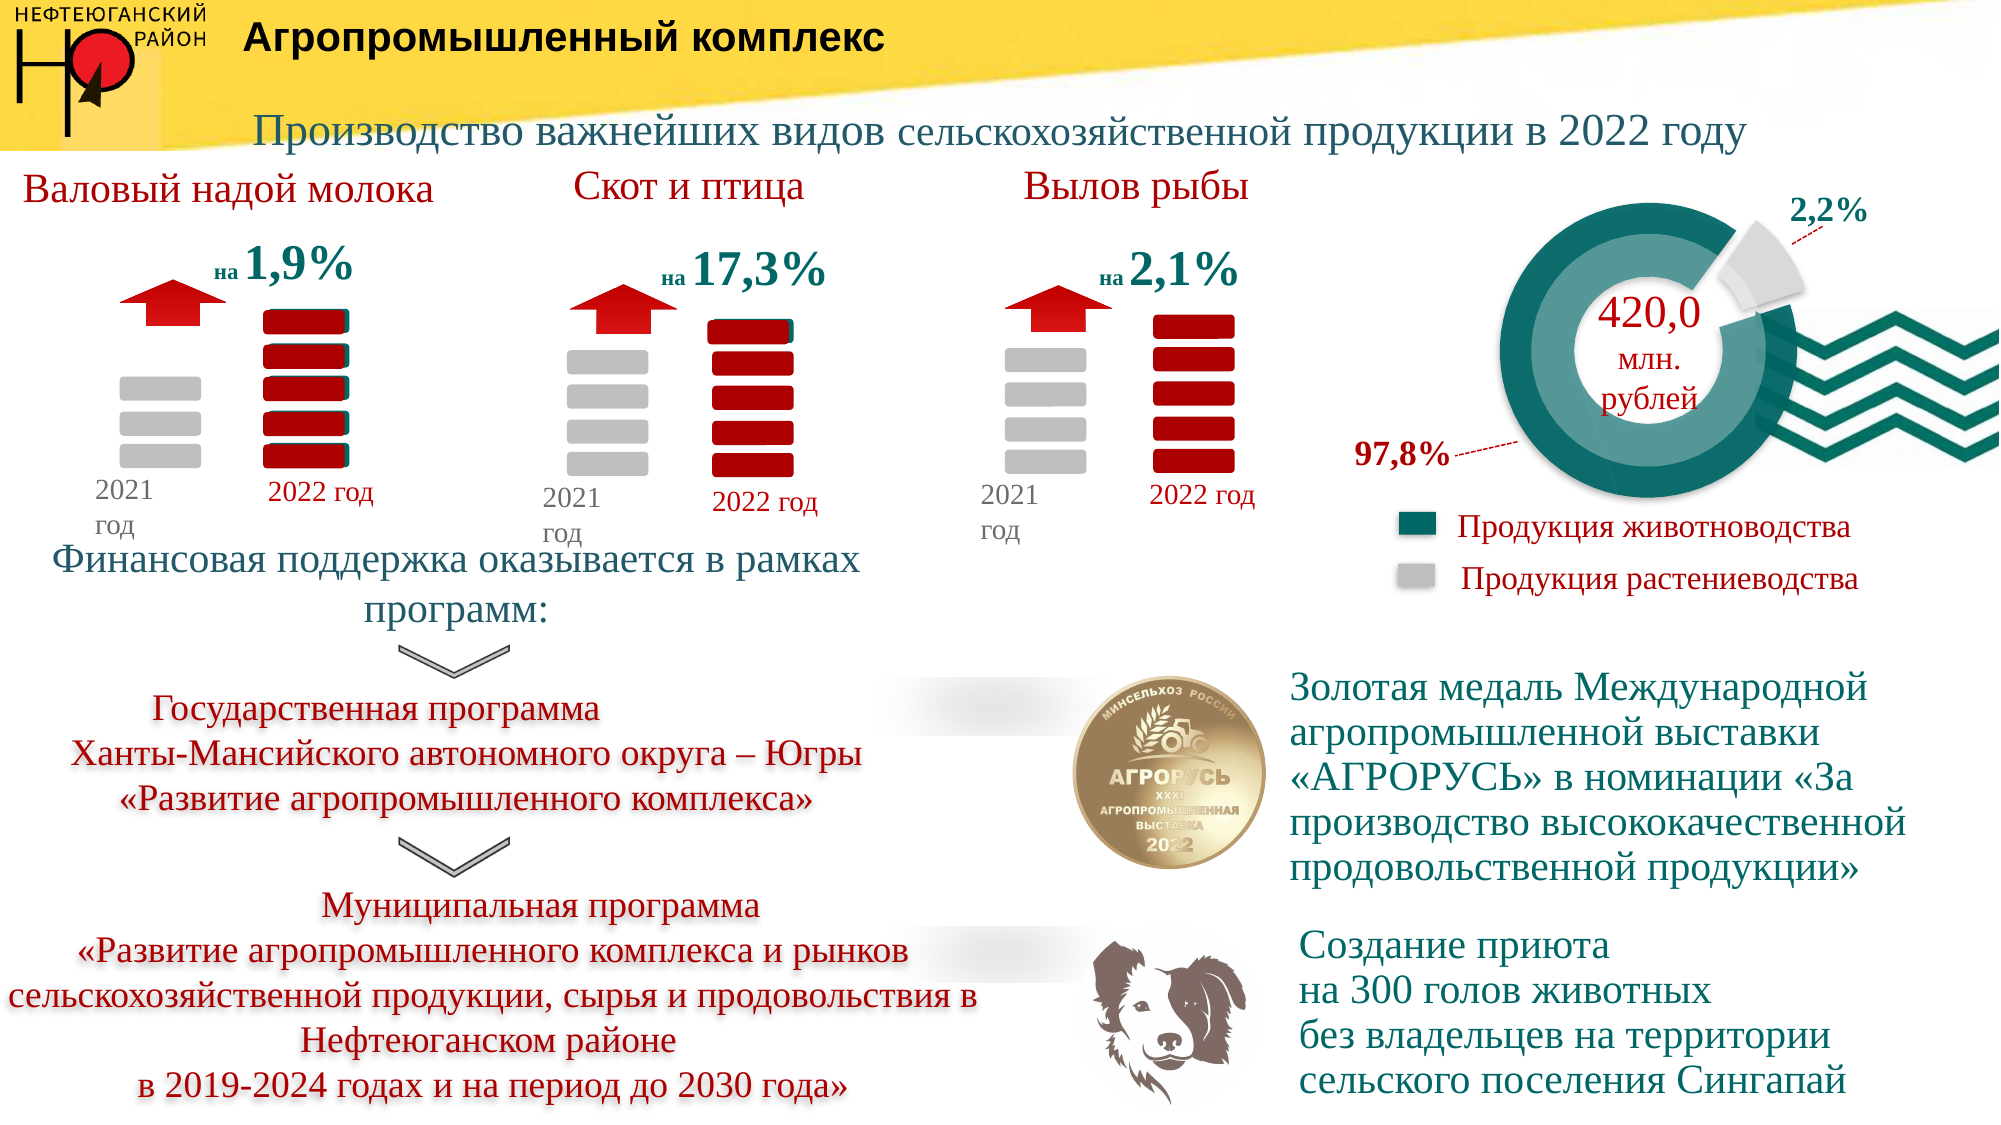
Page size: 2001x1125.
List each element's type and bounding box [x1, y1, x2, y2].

picture [0, 0, 2000, 152]
picture [432, 801, 475, 913]
text_box [0, 880, 1011, 1125]
text_box [4, 528, 909, 634]
text_box [2, 152, 1909, 519]
picture [436, 606, 472, 718]
text_box [16, 682, 918, 818]
text_box [1072, 656, 1954, 900]
text_box [1317, 174, 1999, 605]
text_box [1075, 915, 2000, 1113]
